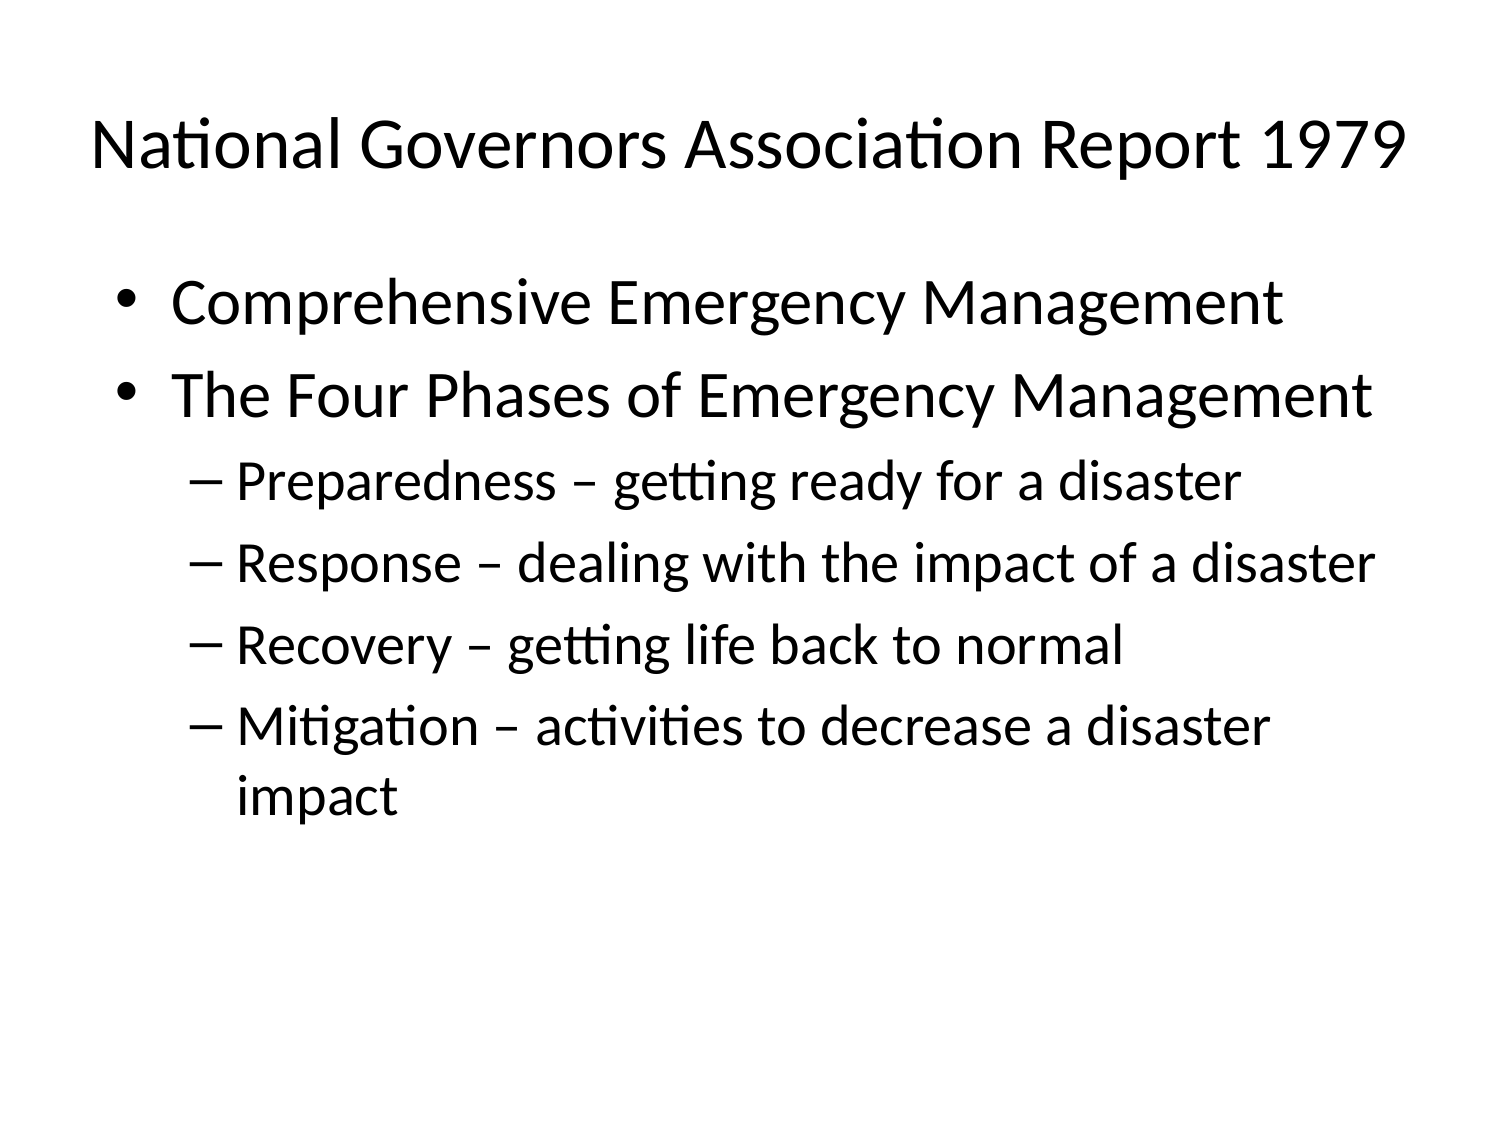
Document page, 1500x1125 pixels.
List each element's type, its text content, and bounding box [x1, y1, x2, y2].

title National Governors Association Report 1979 [75, 45, 1425, 233]
list Comprehensive Emergency Management The Four Phases of Emergency Management Preparedness – getting ready for a disaster Response – dealing with the impact of a disaster Recovery – getting life back to normal Mitigation – activities to decrease a disaster impact [99, 249, 1450, 993]
